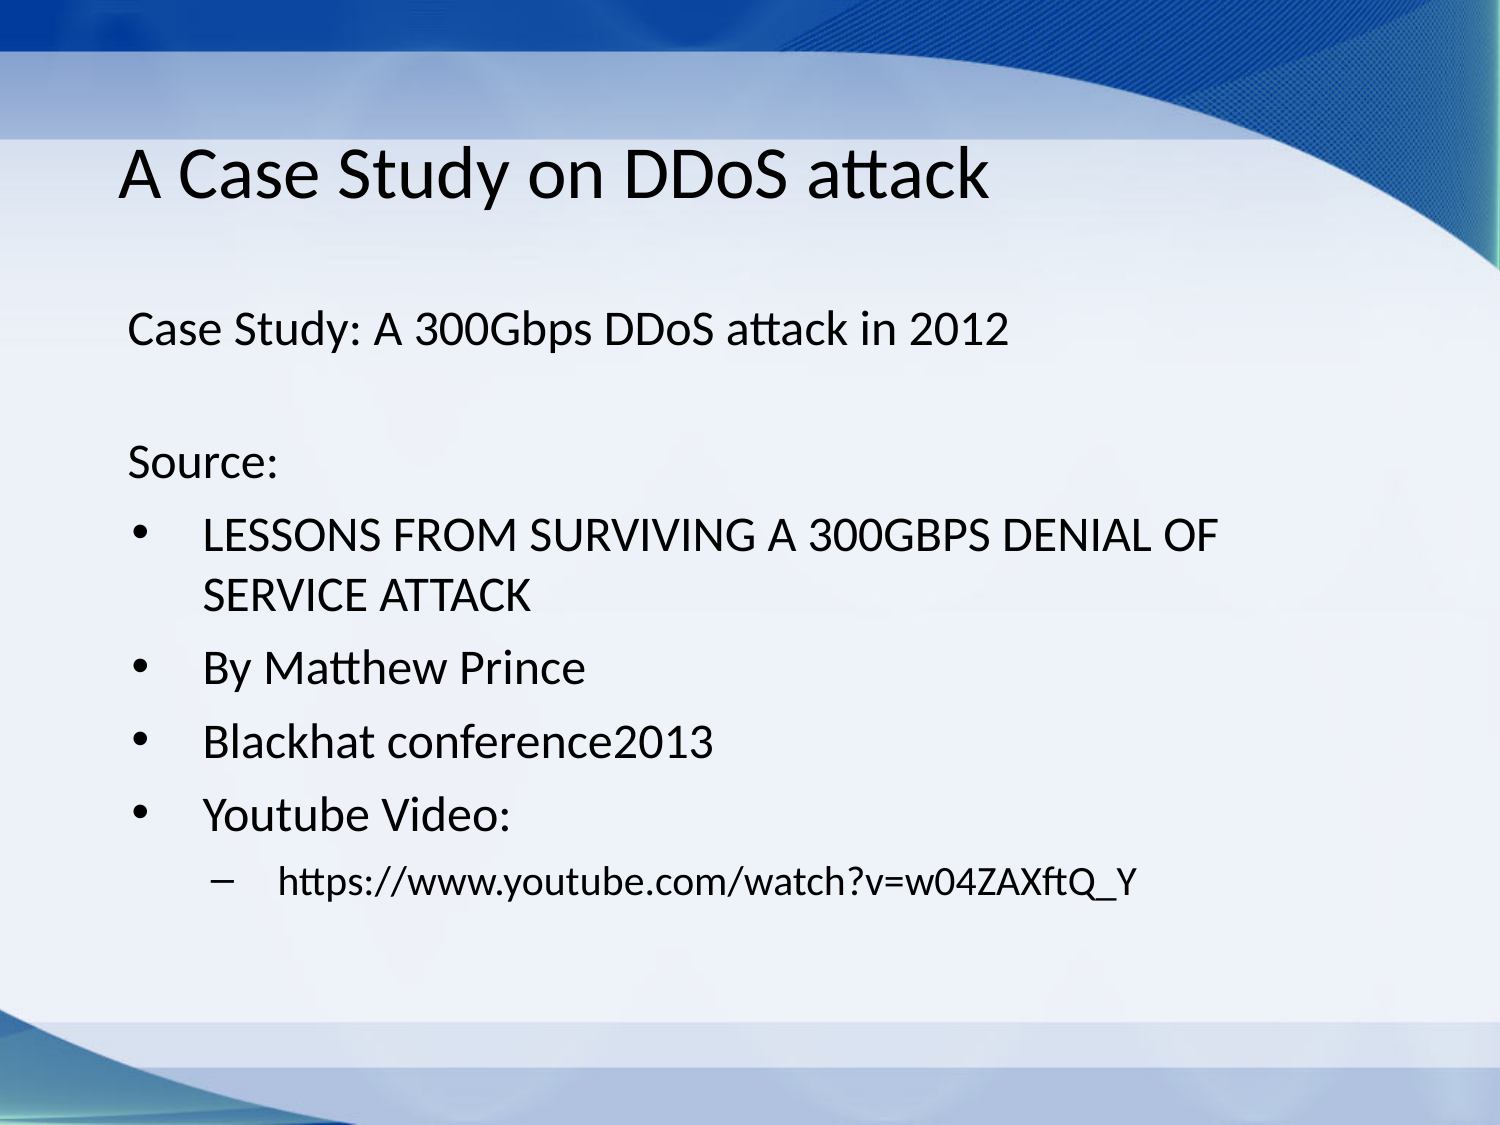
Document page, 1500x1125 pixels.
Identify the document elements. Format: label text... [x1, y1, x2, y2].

list Case Study: A 300Gbps DDoS attack in 2012 Source: LESSONS FROM SURVIVING A 300GBPS DENIAL OF SERVICE ATTACK By Matthew Prince Blackhat conference2013 Youtube Video: https://www.youtube.com/watch?v=w04ZAXftQ_Y [112, 287, 1388, 1075]
title A Case Study on DDoS attack [103, 59, 1397, 278]
picture [0, 0, 1500, 1125]
